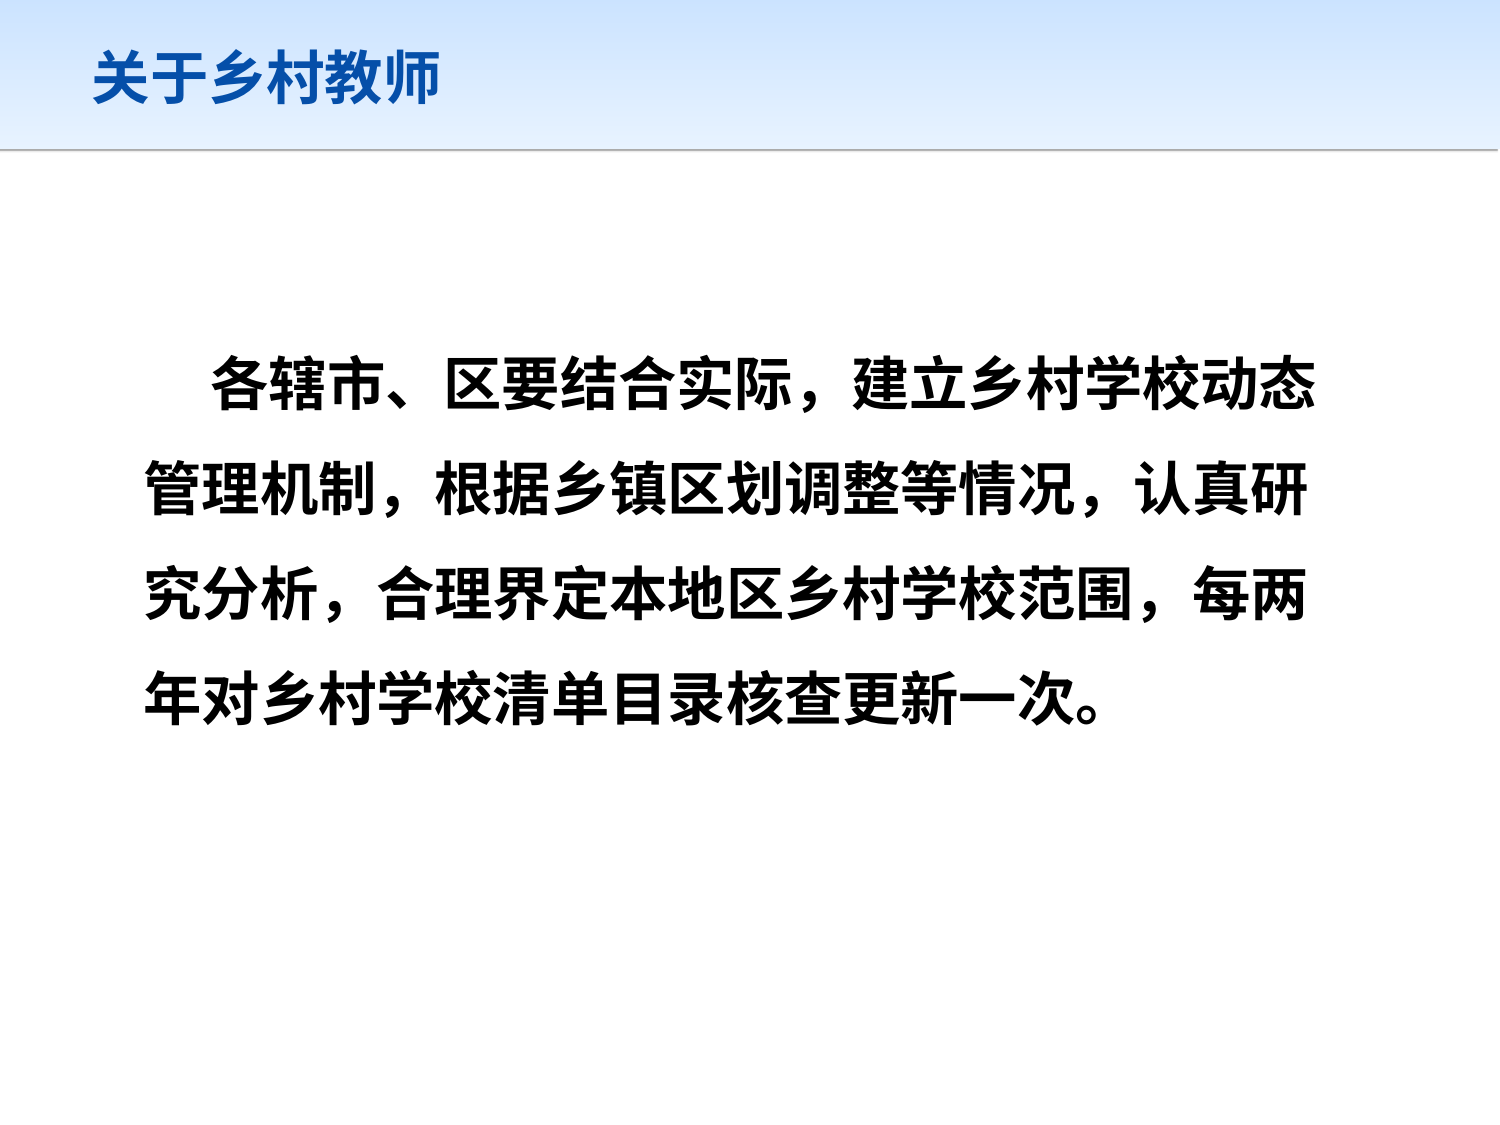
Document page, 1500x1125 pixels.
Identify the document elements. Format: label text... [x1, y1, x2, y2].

title 关于乡村教师 [76, 23, 1424, 131]
text_box 各辖市、区要结合实际，建立乡村学校动态管理机制，根据乡镇区划调整等情况，认真研究分析，合理界定本地区乡村学校范围，每两年对乡村学校清单目录核查更新一次。 [128, 304, 1381, 740]
